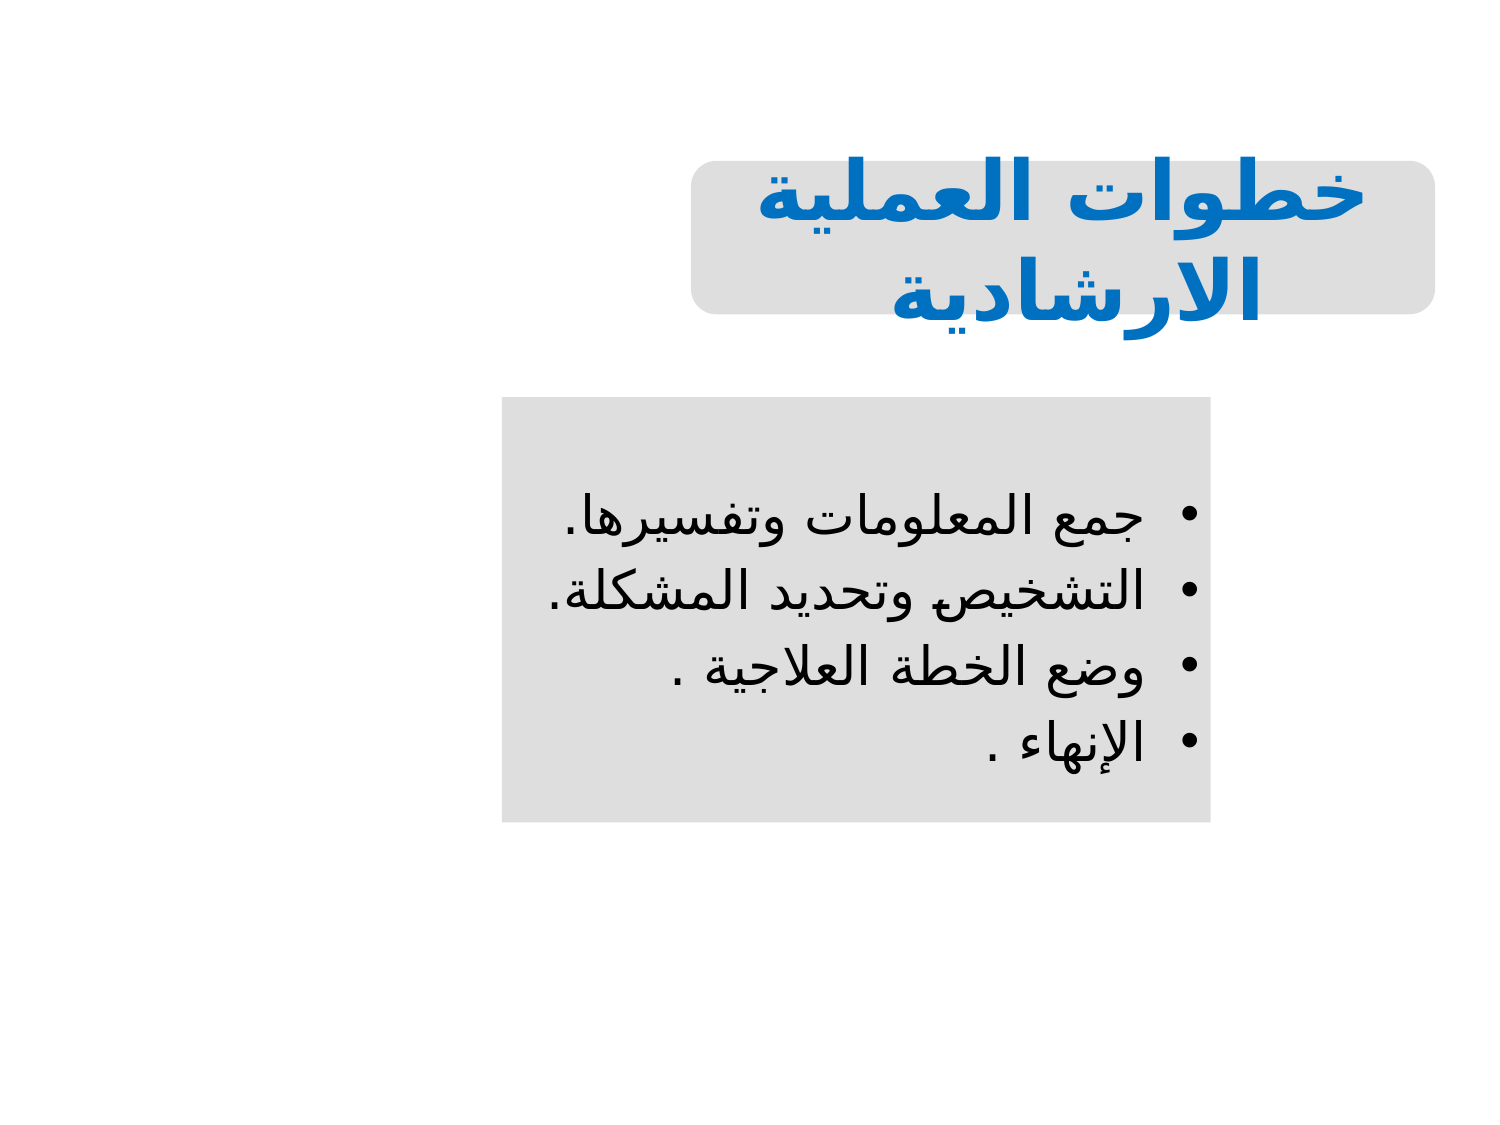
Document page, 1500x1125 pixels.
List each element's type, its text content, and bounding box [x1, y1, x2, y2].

text_box جمع المعلومات وتفسيرها. التشخيص وتحديد المشكلة. وضع الخطة العلاجية . الإنهاء . [501, 397, 1211, 823]
text_box خطوات العملية الارشادية [688, 158, 1438, 317]
